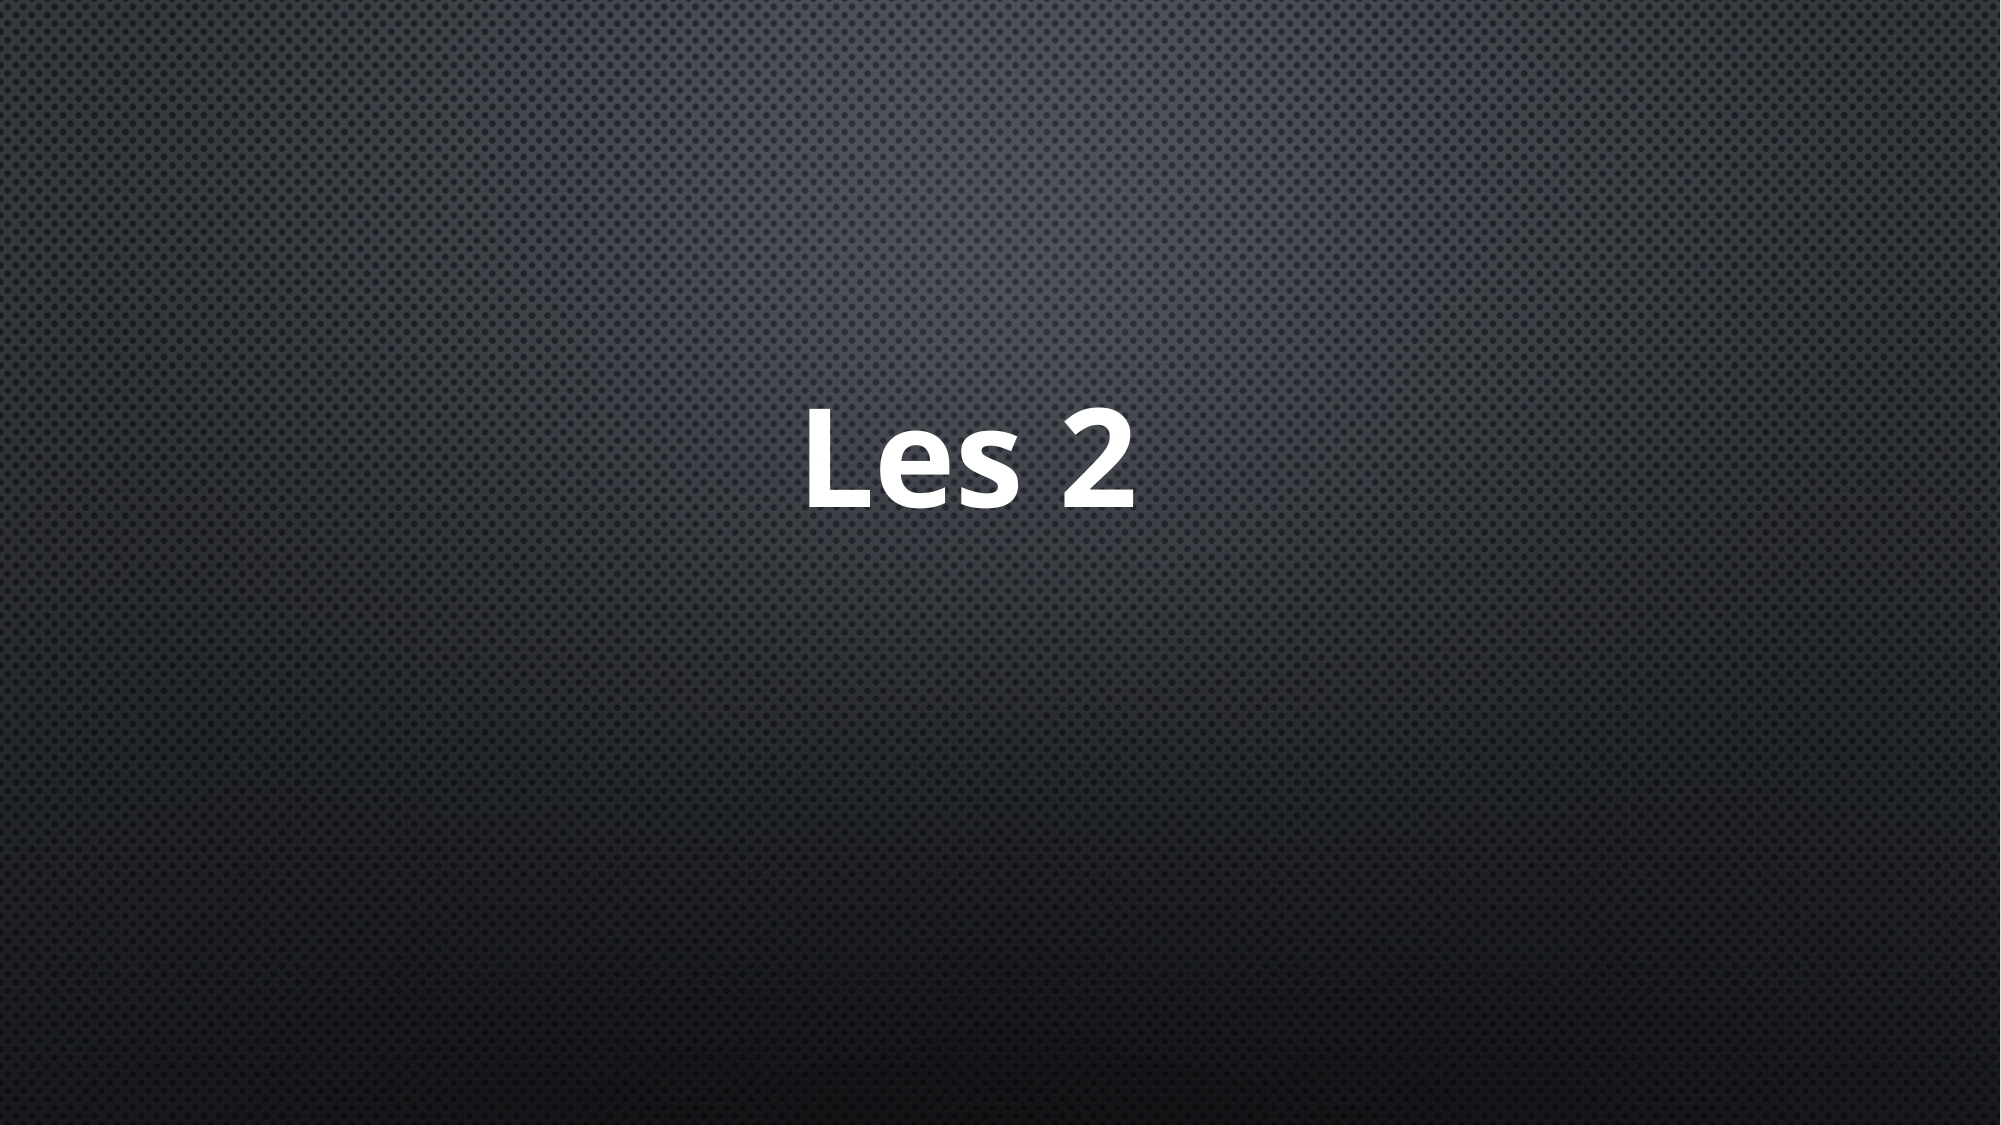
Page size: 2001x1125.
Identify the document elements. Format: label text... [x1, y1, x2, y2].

text_box Les 2 [782, 362, 1522, 543]
